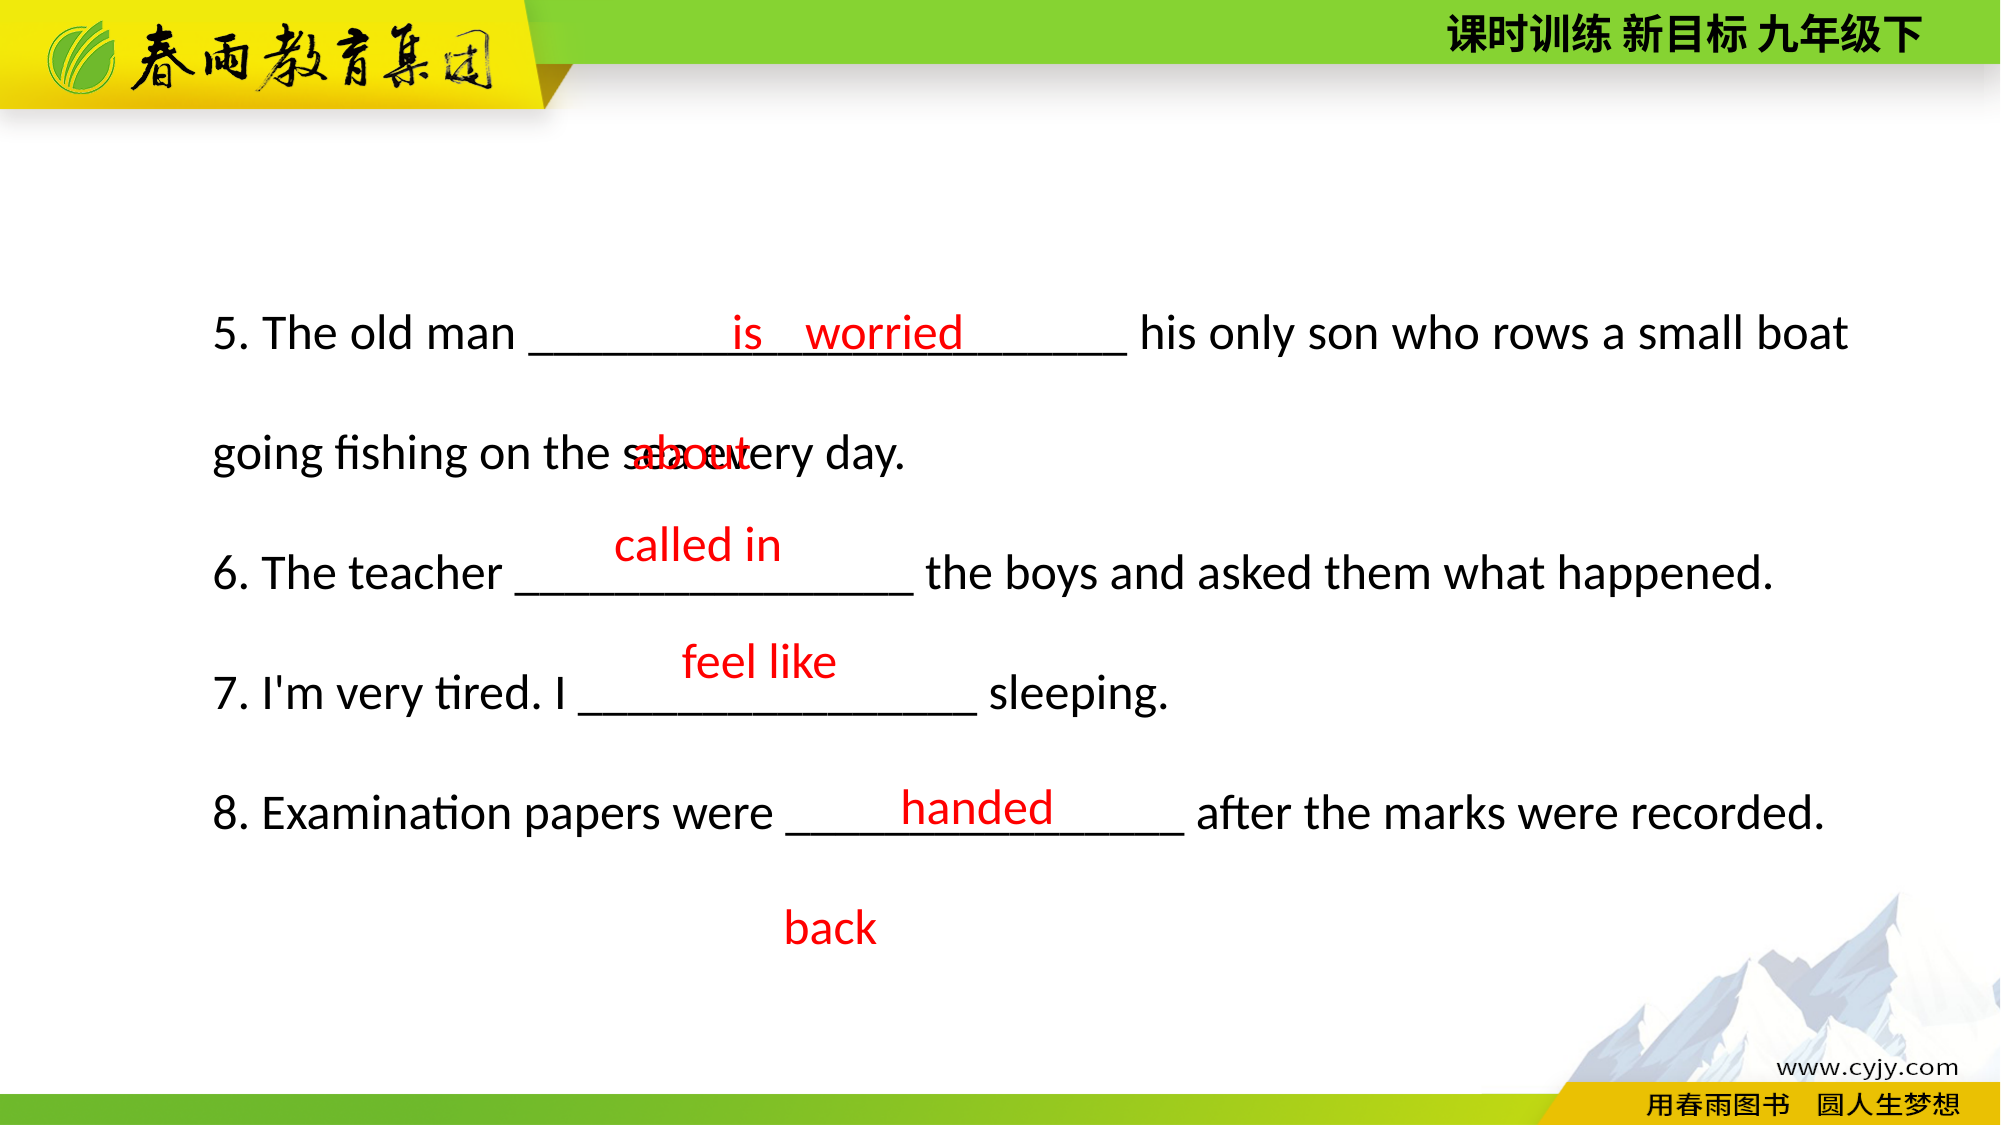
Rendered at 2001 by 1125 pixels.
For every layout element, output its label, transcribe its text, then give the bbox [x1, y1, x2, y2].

text_box called in [599, 504, 798, 580]
text_box 5. The old man ________________________ his only son who rows a small boat going fishing on the sea every day. 6. The teacher ________________ the boys and asked them what happened. 7. I'm very tired. I ________________ sleeping. 8. Examination papers were ________________ after the marks were recorded. [197, 231, 1866, 847]
picture [0, 0, 2001, 1125]
text_box handed back [768, 707, 1070, 842]
text_box feel like [667, 621, 853, 697]
text_box is worried about [617, 231, 980, 367]
